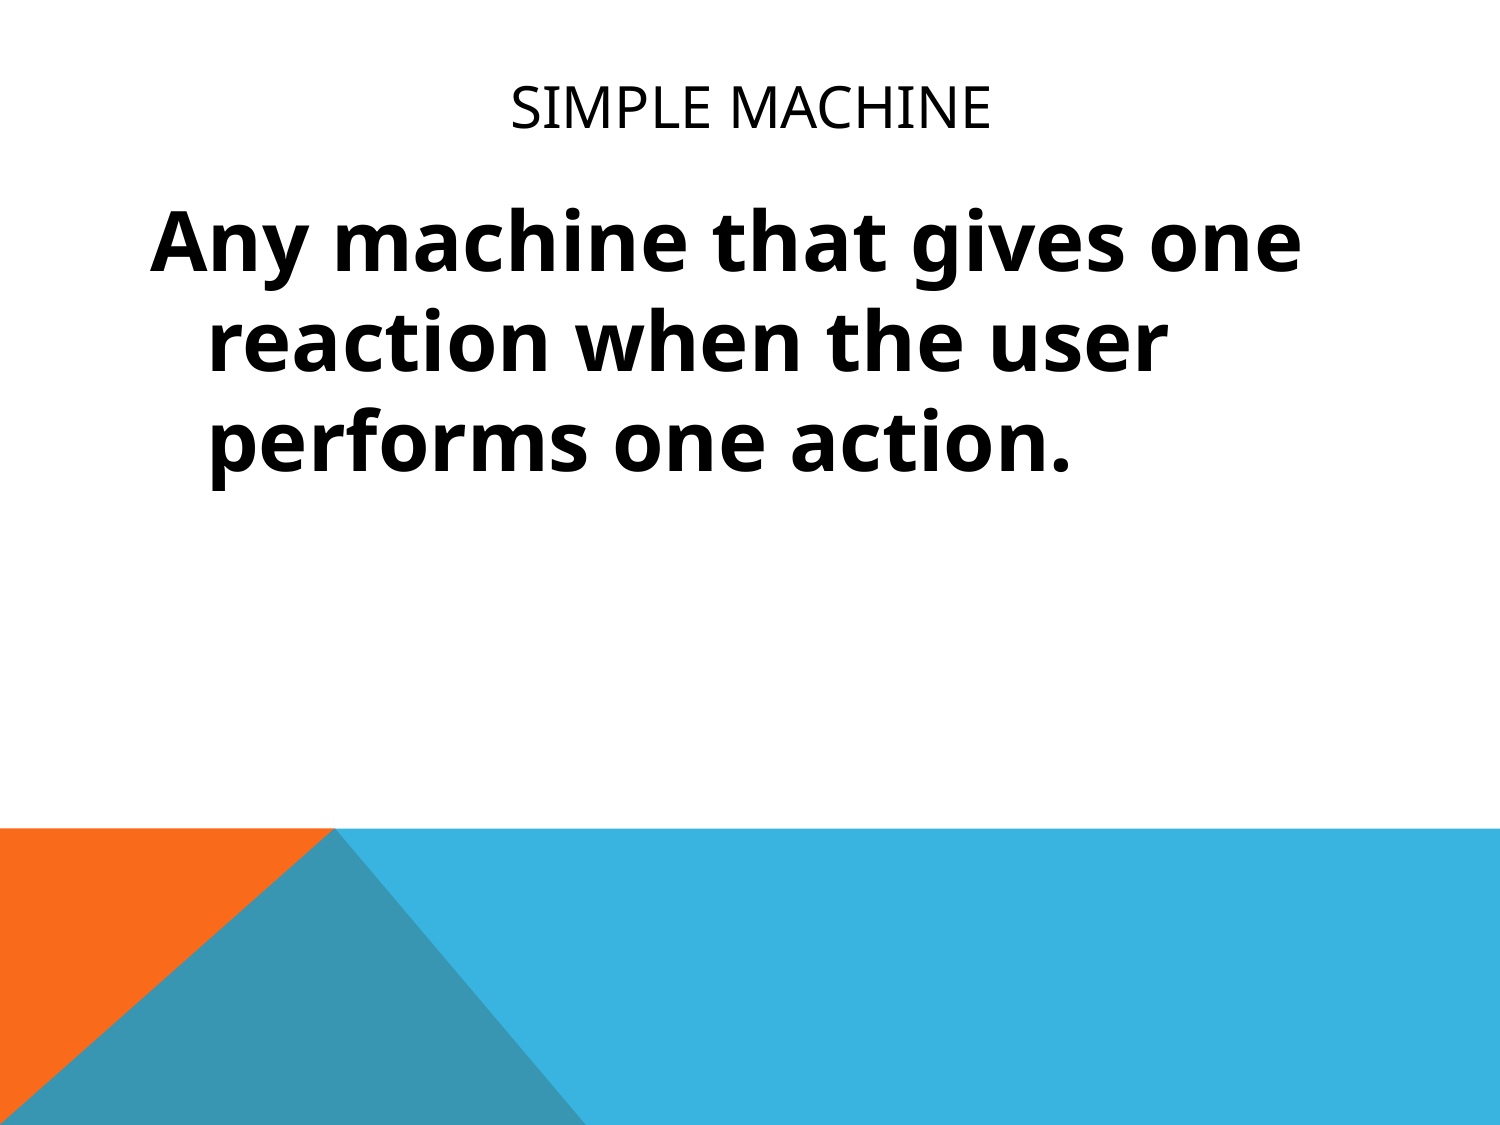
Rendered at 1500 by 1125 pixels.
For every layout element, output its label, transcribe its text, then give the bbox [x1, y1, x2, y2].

title Simple Machine [135, 60, 1369, 150]
list Any machine that gives one reaction when the user performs one action. [135, 180, 1369, 768]
